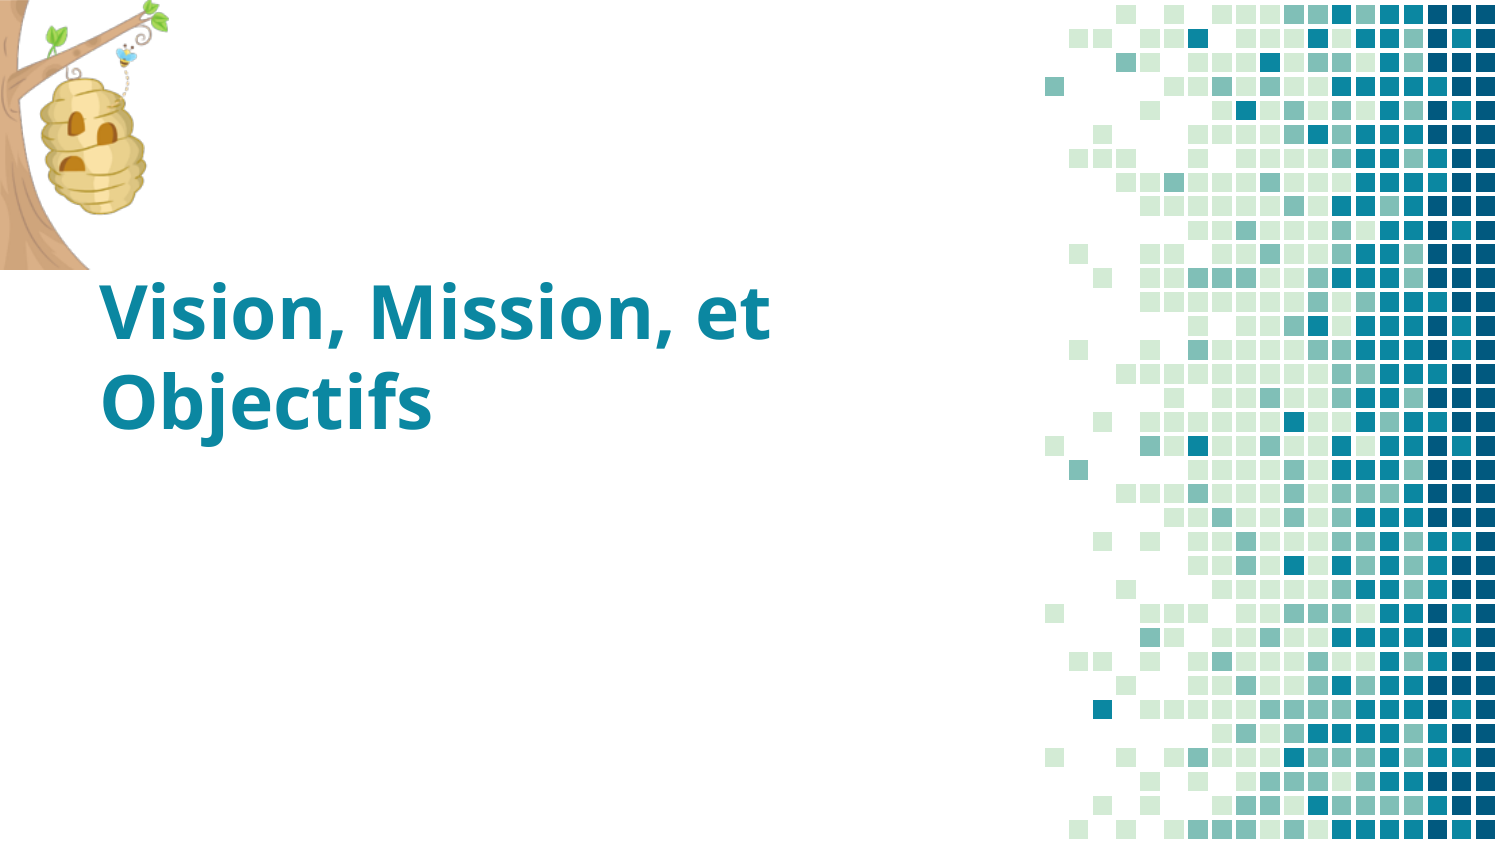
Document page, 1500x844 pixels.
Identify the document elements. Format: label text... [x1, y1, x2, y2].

title Vision, Mission, et Objectifs [84, 269, 1129, 460]
picture [0, 0, 169, 270]
